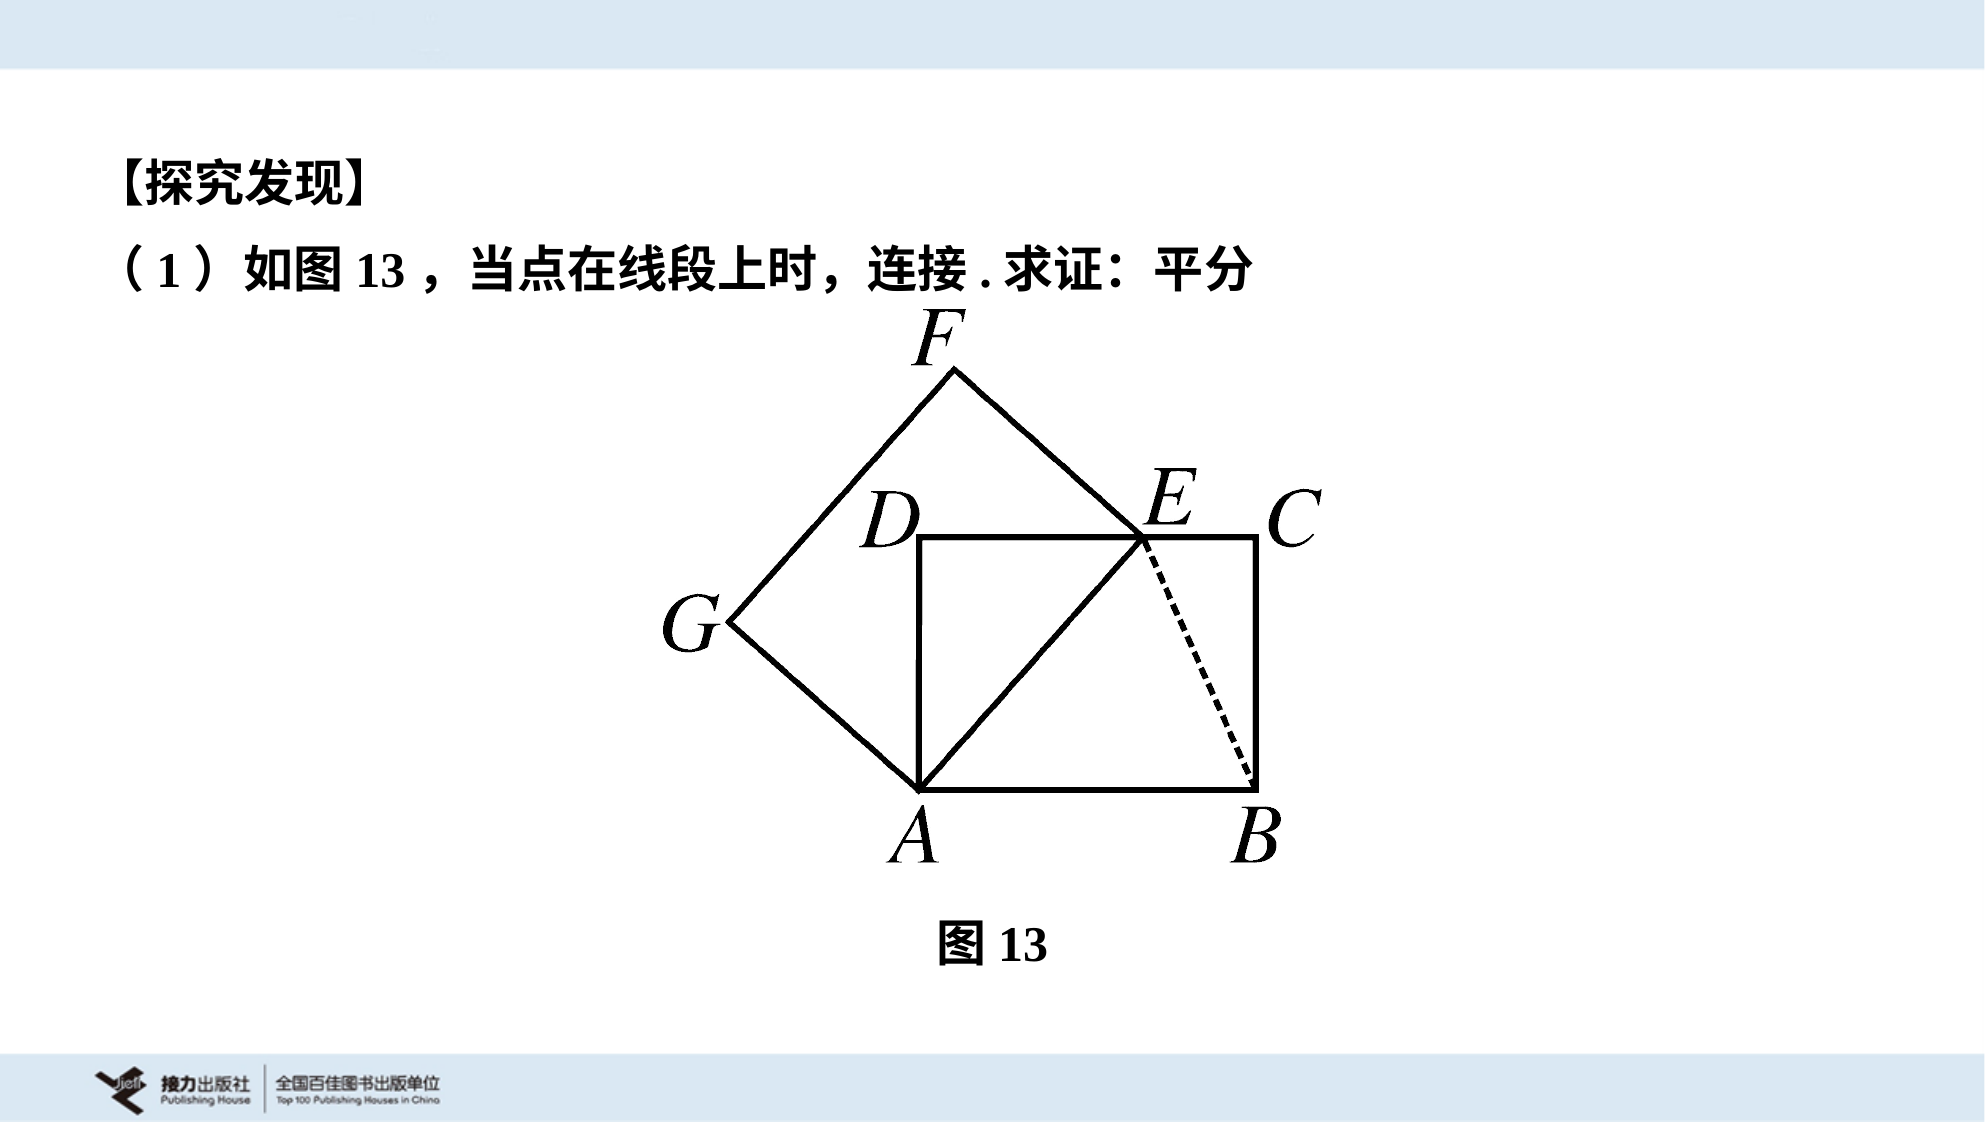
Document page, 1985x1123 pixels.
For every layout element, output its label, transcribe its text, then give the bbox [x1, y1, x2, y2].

picture [0, 0, 1985, 1122]
text_box 图13 [936, 883, 1048, 1031]
text_box 【探究发现】 [94, 124, 1892, 212]
